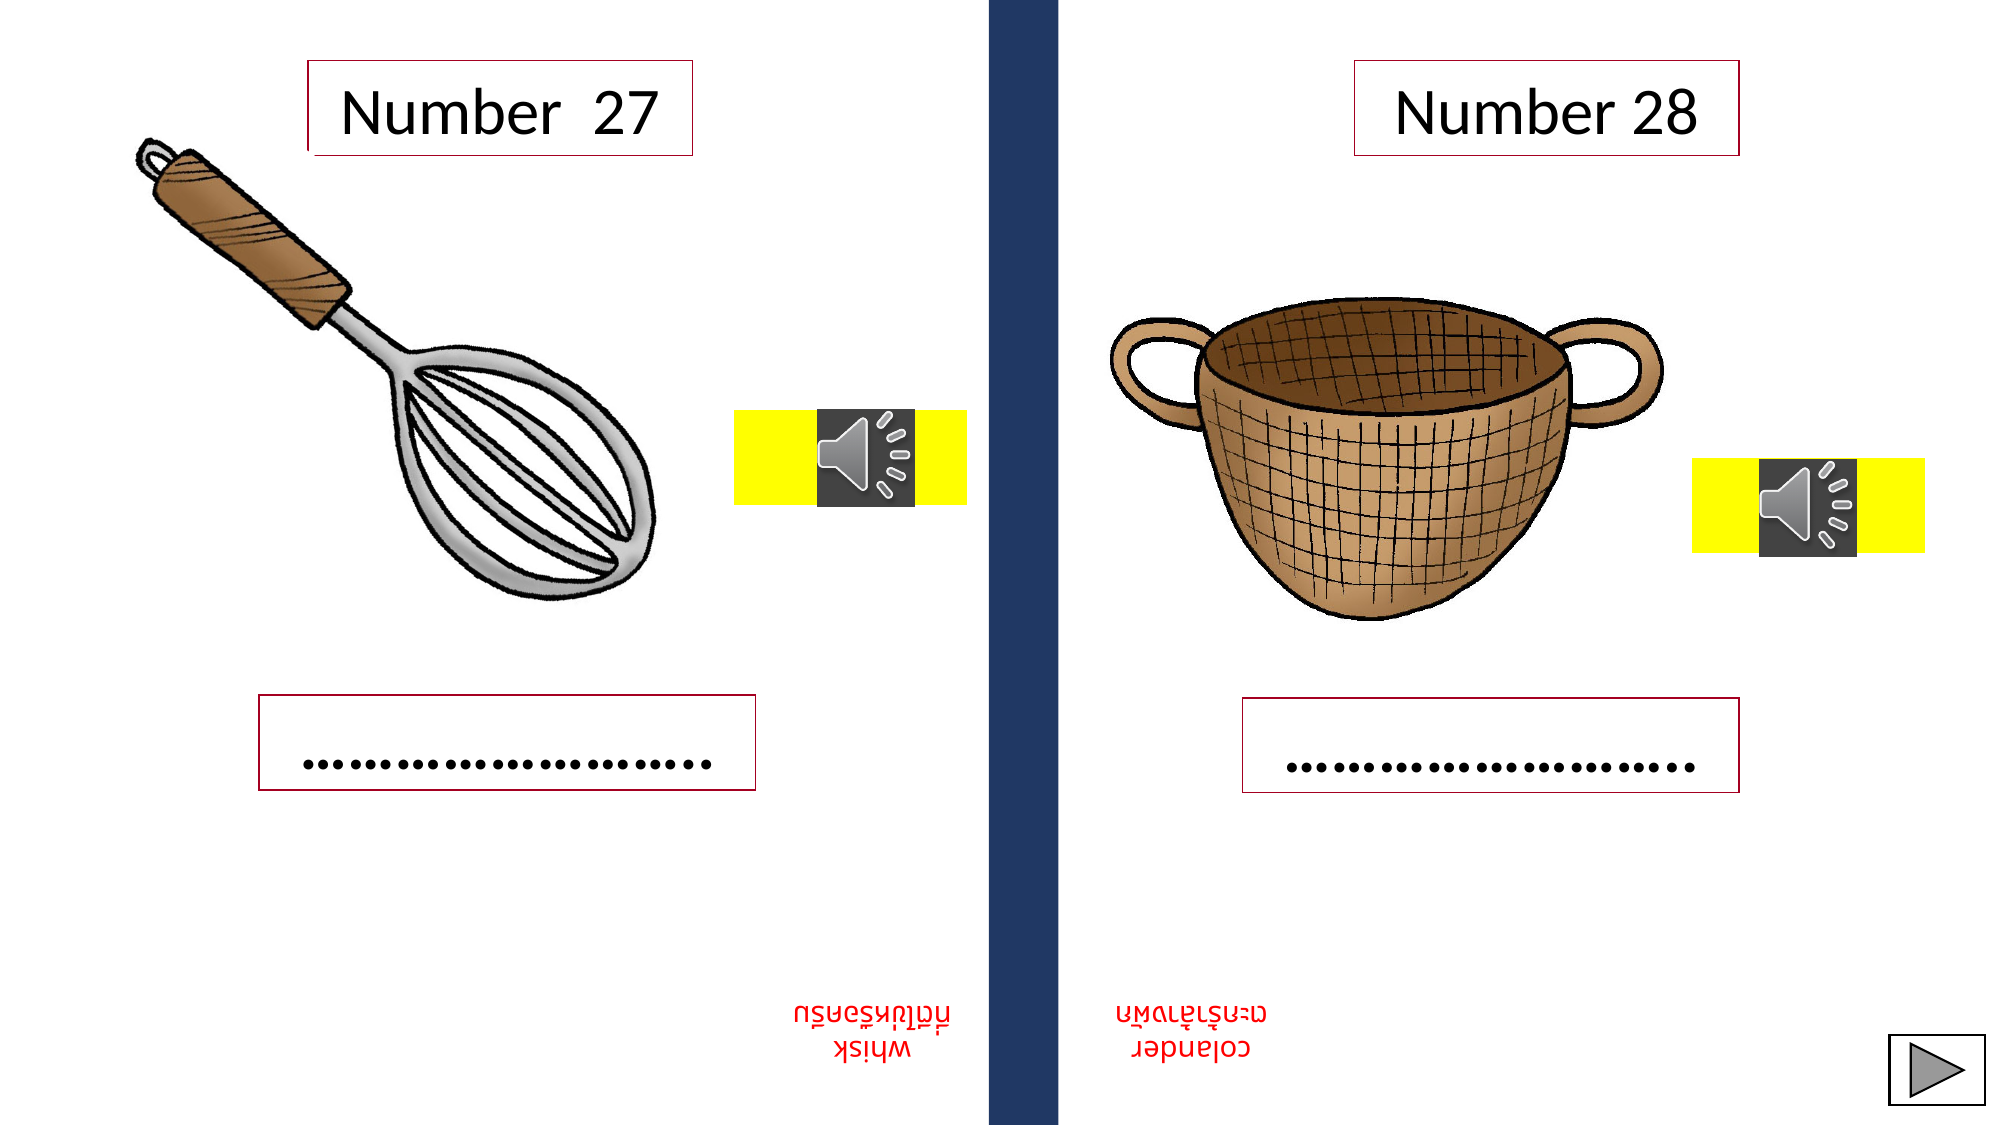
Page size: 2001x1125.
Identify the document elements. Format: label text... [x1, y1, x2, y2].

table_header [1692, 458, 1758, 553]
text_box [988, 0, 1059, 1125]
table_header [1859, 458, 1925, 553]
picture [816, 407, 917, 508]
picture [1758, 457, 1859, 558]
text_box colander ตะกร้าล้างผัก [1086, 993, 1296, 1078]
text_box [1888, 1034, 1986, 1106]
text_box Number 27 [308, 60, 693, 156]
table_header [917, 410, 967, 505]
picture [23, 62, 733, 668]
table_header [734, 410, 816, 505]
text_box …………………….. [259, 695, 756, 790]
text_box …………………….. [1242, 697, 1739, 793]
picture [1104, 284, 1685, 632]
text_box Number 28 [1354, 60, 1739, 156]
text_box whisk ที่ตีไข่หรือครีม [761, 993, 983, 1078]
